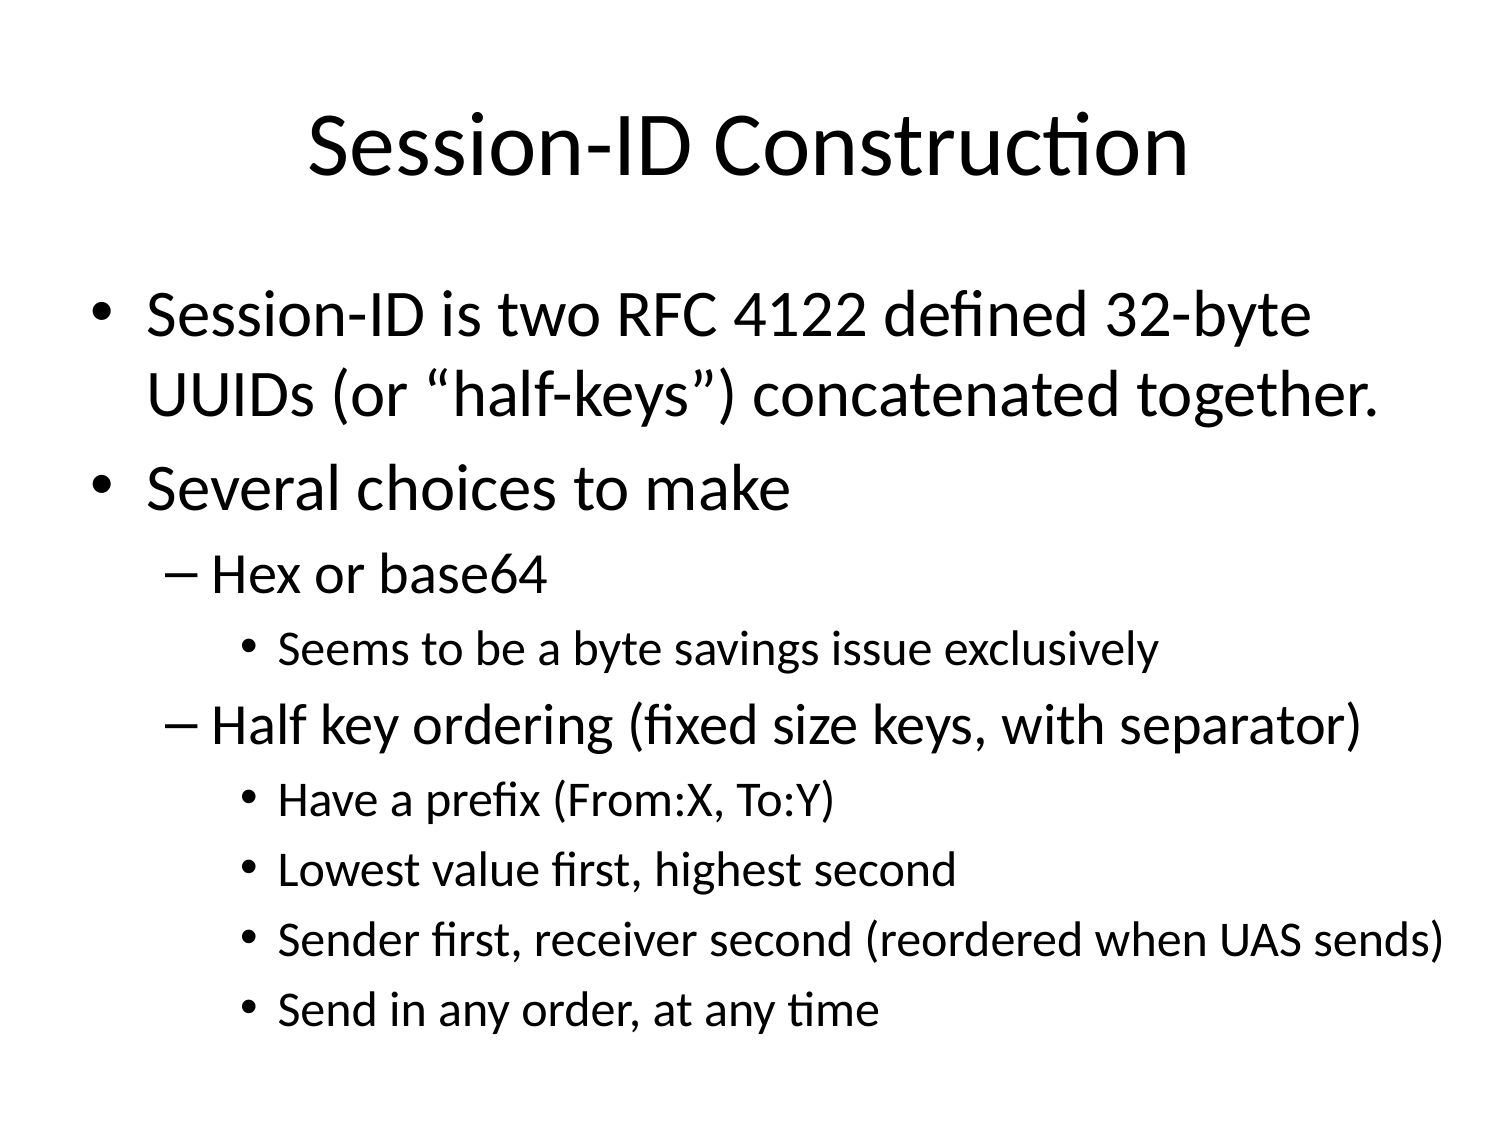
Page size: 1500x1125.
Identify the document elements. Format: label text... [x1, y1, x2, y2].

title Session-ID Construction [74, 44, 1426, 233]
list Session-ID is two RFC 4122 defined 32-byte UUIDs (or “half-keys”) concatenated together. Several choices to make Hex or base64 Seems to be a byte savings issue exclusively Half key ordering (fixed size keys, with separator) Have a prefix (From:X, To:Y) Lowest value first, highest second Sender first, receiver second (reordered when UAS sends) Send in any order, at any time [74, 262, 1476, 1006]
